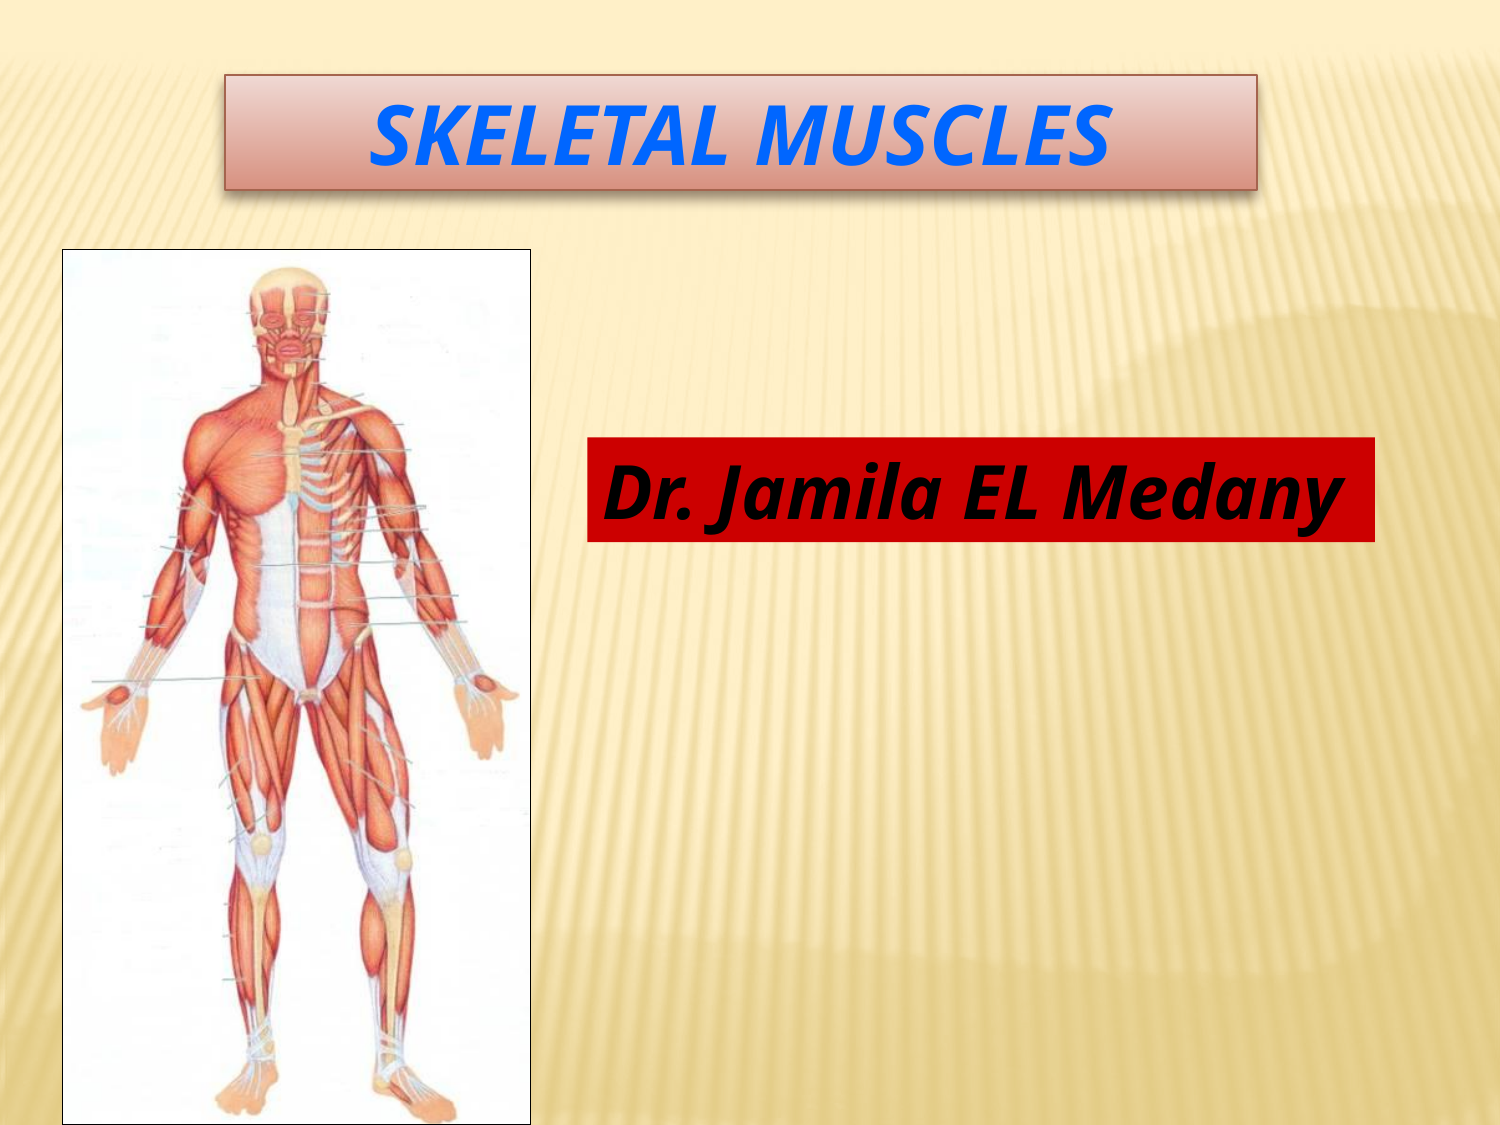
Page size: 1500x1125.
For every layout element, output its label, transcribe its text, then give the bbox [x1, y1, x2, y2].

text_box Dr. Jamila EL Medany [587, 437, 1375, 543]
text_box SKELETAL MUSCLES [224, 74, 1258, 191]
picture [62, 249, 531, 1125]
